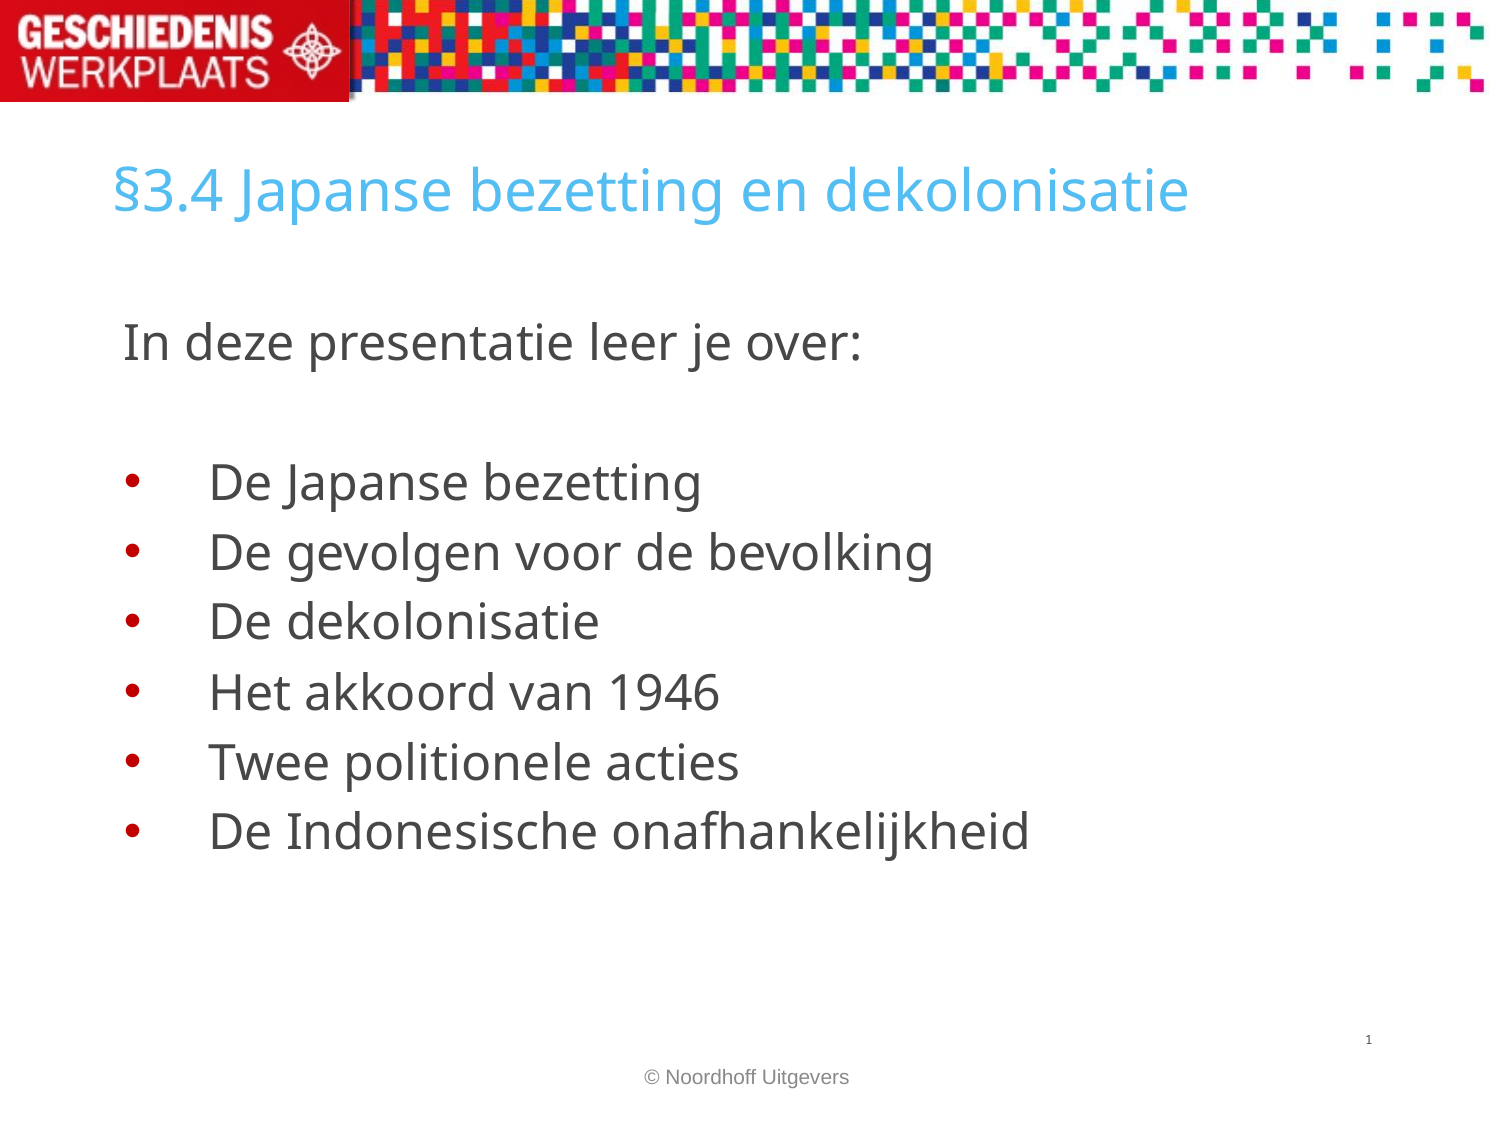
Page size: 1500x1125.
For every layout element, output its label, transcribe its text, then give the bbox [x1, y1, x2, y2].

title §3.4 Japanse bezetting en dekolonisatie [112, 145, 1401, 256]
picture [0, 0, 1500, 1125]
list In deze presentatie leer je over: De Japanse bezetting De gevolgen voor de bevolking De dekolonisatie Het akkoord van 1946 Twee politionele acties De Indonesische onafhankelijkheid [123, 302, 1421, 988]
slide_number 1 [1325, 1025, 1388, 1063]
text_box © Noordhoff Uitgevers [512, 1045, 988, 1106]
